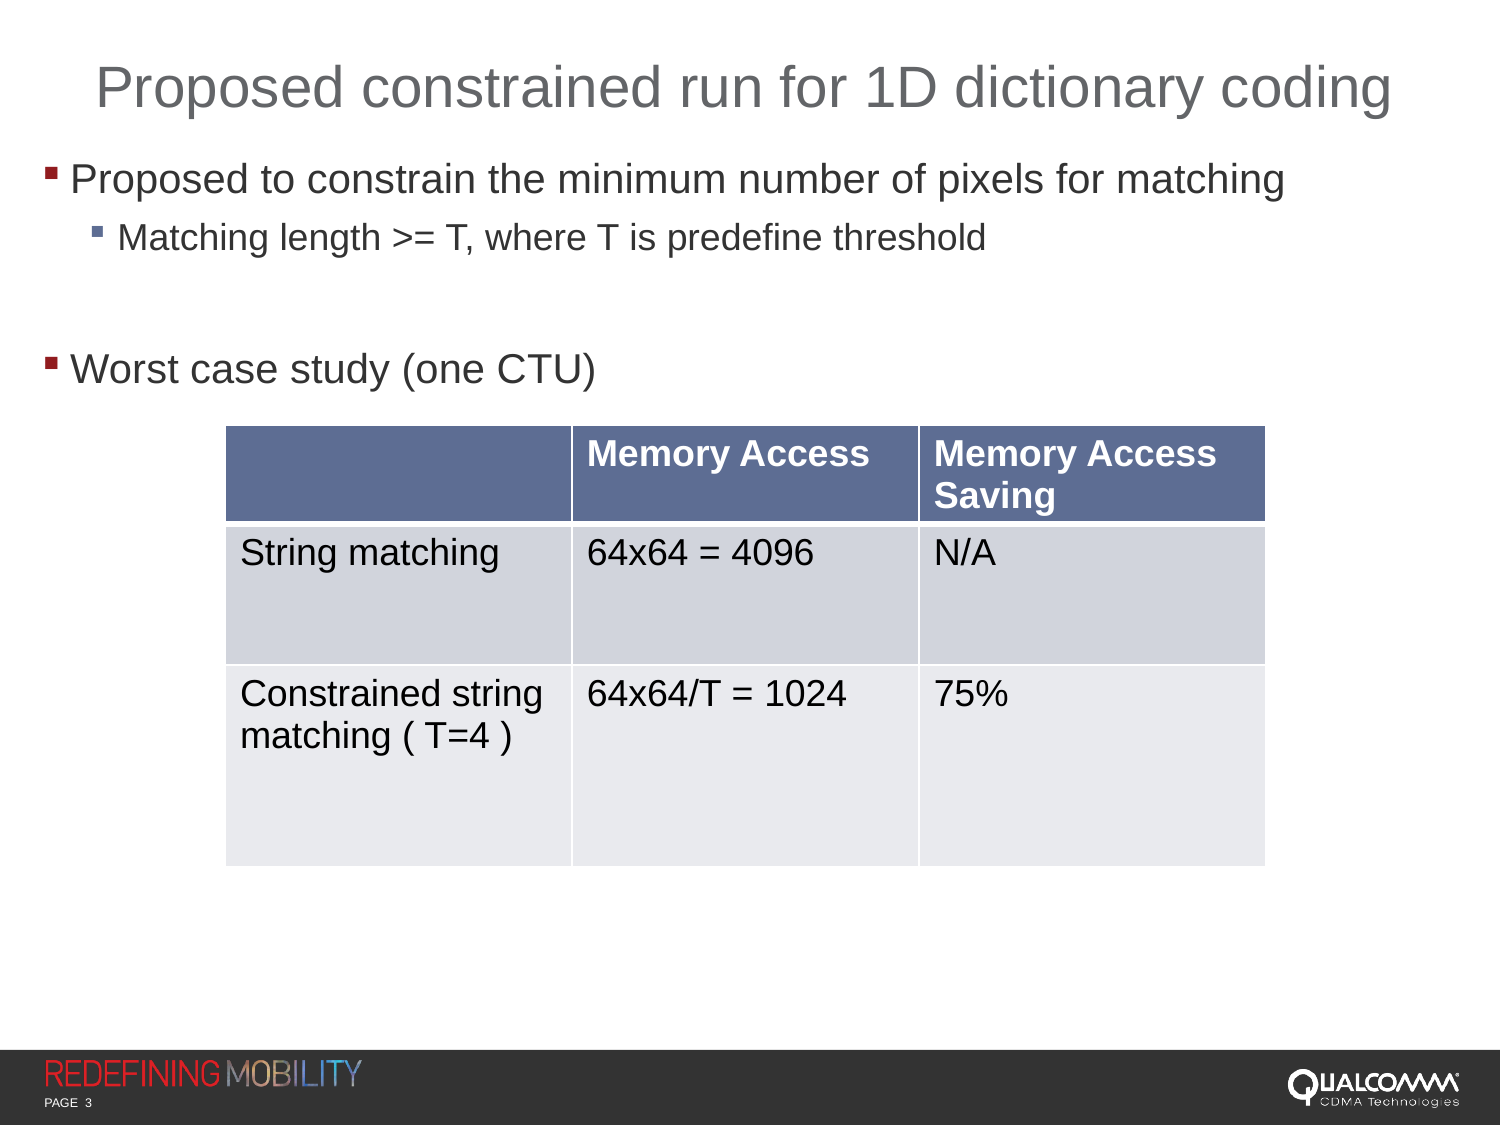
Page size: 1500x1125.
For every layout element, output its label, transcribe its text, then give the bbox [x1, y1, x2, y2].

picture [1278, 1058, 1478, 1114]
table_header Memory Access Saving [920, 426, 1265, 521]
list Proposed to constrain the minimum number of pixels for matching Matching length >= T, where T is predefine threshold Worst case study (one CTU) [26, 148, 1457, 1021]
title Proposed constrained run for 1D dictionary coding [28, 44, 1462, 138]
table_header [226, 426, 571, 521]
table_header Memory Access [573, 426, 918, 521]
table_cell 64x64/T = 1024 [573, 666, 918, 866]
table_cell 64x64 = 4096 [573, 527, 918, 664]
table_cell 75% [920, 666, 1265, 866]
table_cell String matching [226, 527, 571, 664]
table_cell N/A [920, 527, 1265, 664]
table_cell Constrained string matching ( T=4 ) [226, 666, 571, 866]
picture [30, 1048, 372, 1099]
